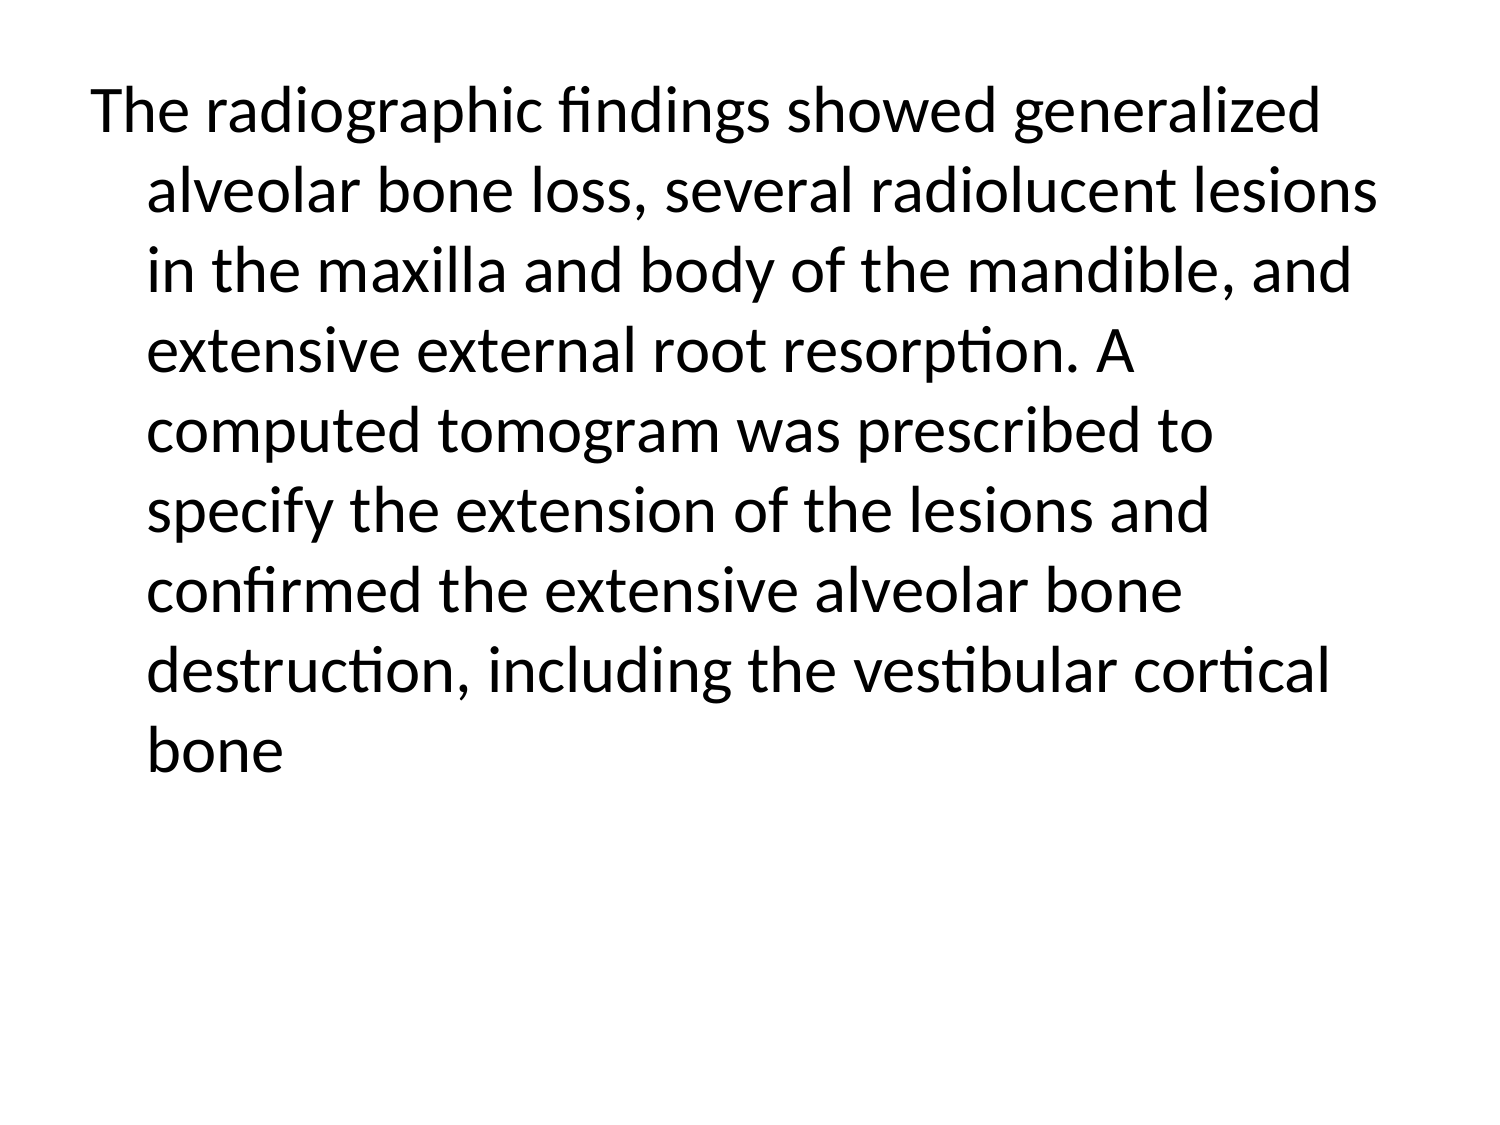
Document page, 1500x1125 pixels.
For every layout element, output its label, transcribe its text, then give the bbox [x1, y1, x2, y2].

list The radiographic findings showed generalized alveolar bone loss, several radiolucent lesions in the maxilla and body of the mandible, and extensive external root resorption. A computed tomogram was prescribed to specify the extension of the lesions and confirmed the extensive alveolar bone destruction, including the vestibular cortical bone [75, 58, 1425, 1005]
